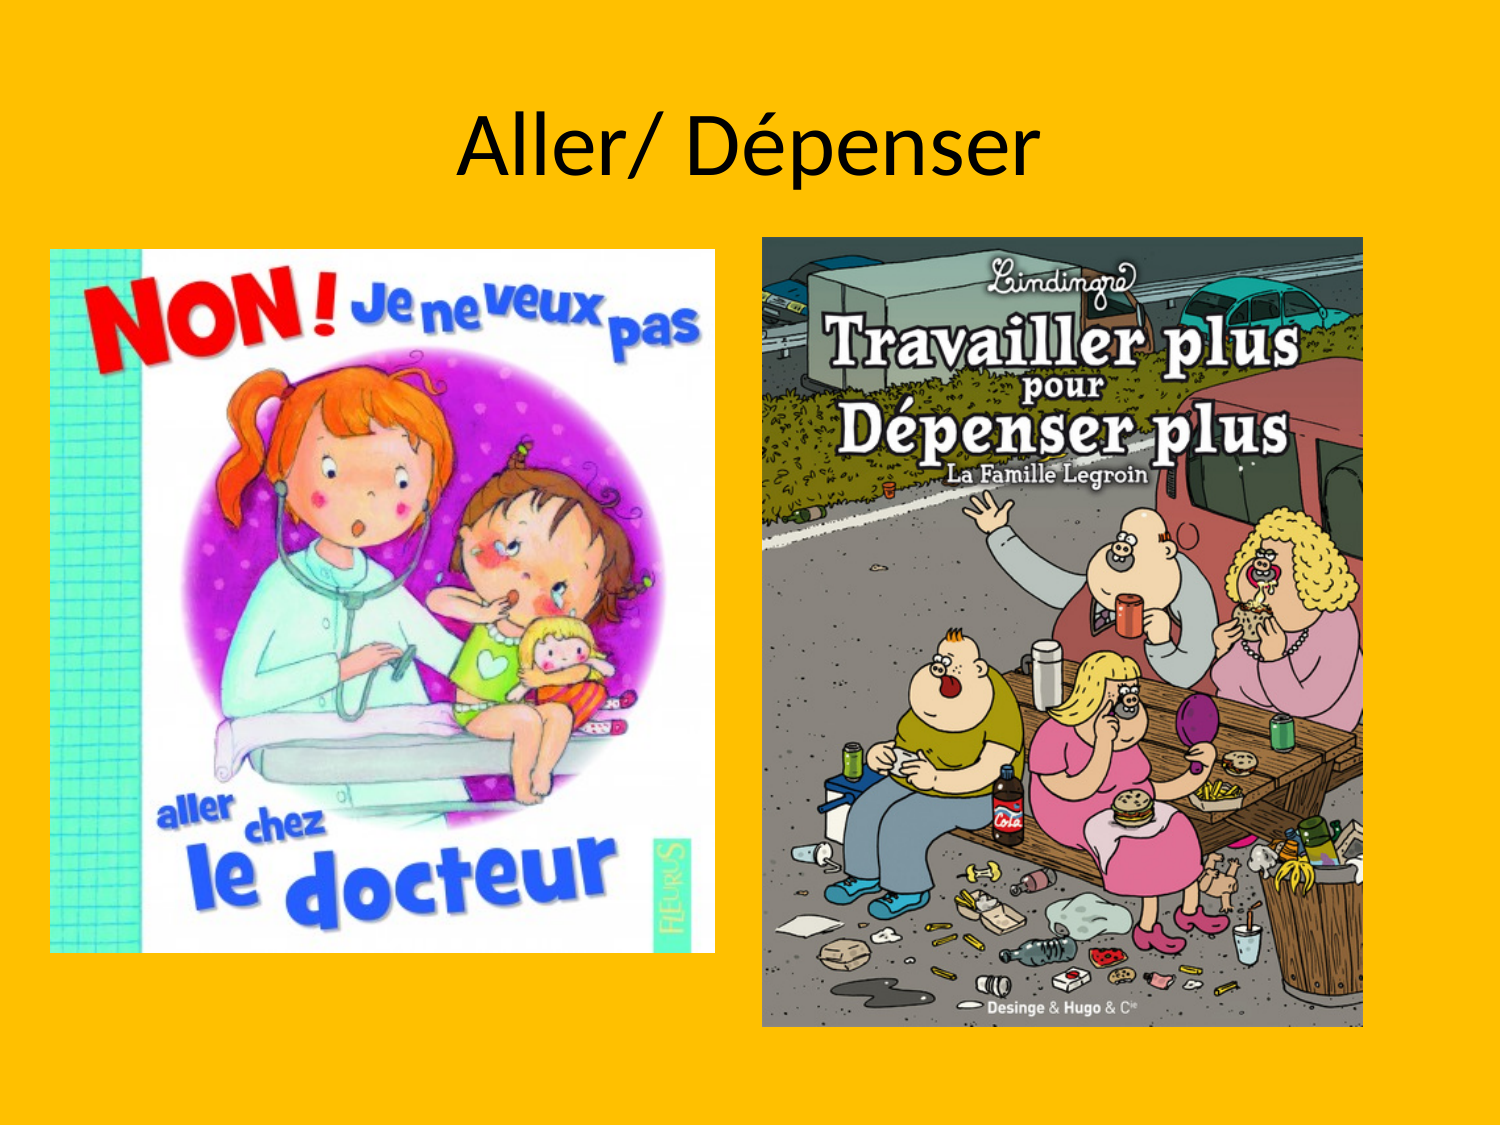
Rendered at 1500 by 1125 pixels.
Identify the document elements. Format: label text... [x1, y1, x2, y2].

title Aller/ Dépenser [75, 45, 1425, 233]
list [49, 249, 715, 954]
picture [762, 237, 1363, 1028]
